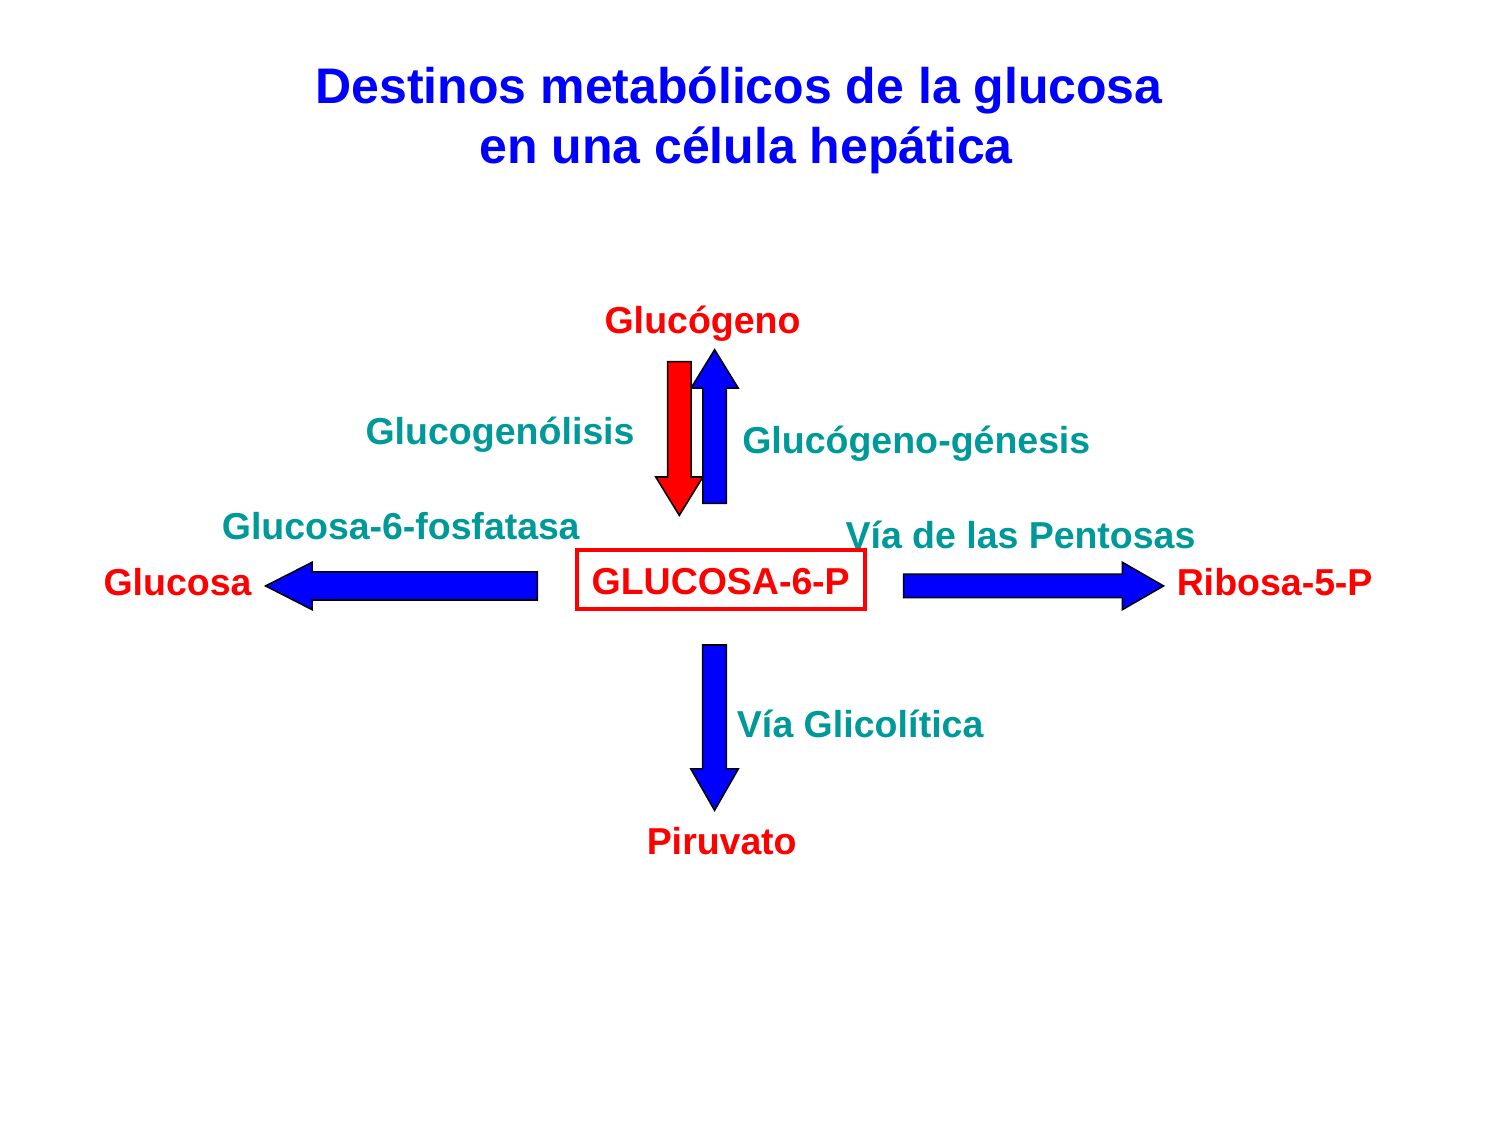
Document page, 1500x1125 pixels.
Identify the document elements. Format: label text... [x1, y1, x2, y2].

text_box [631, 644, 999, 870]
text_box GLUCOSA-6-P [600, 549, 825, 610]
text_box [830, 503, 1389, 612]
text_box Destinos metabólicos de la glucosa en una célula hepática [300, 45, 1192, 181]
text_box Glucogenólisis [350, 399, 584, 460]
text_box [589, 288, 1106, 504]
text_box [88, 494, 596, 612]
